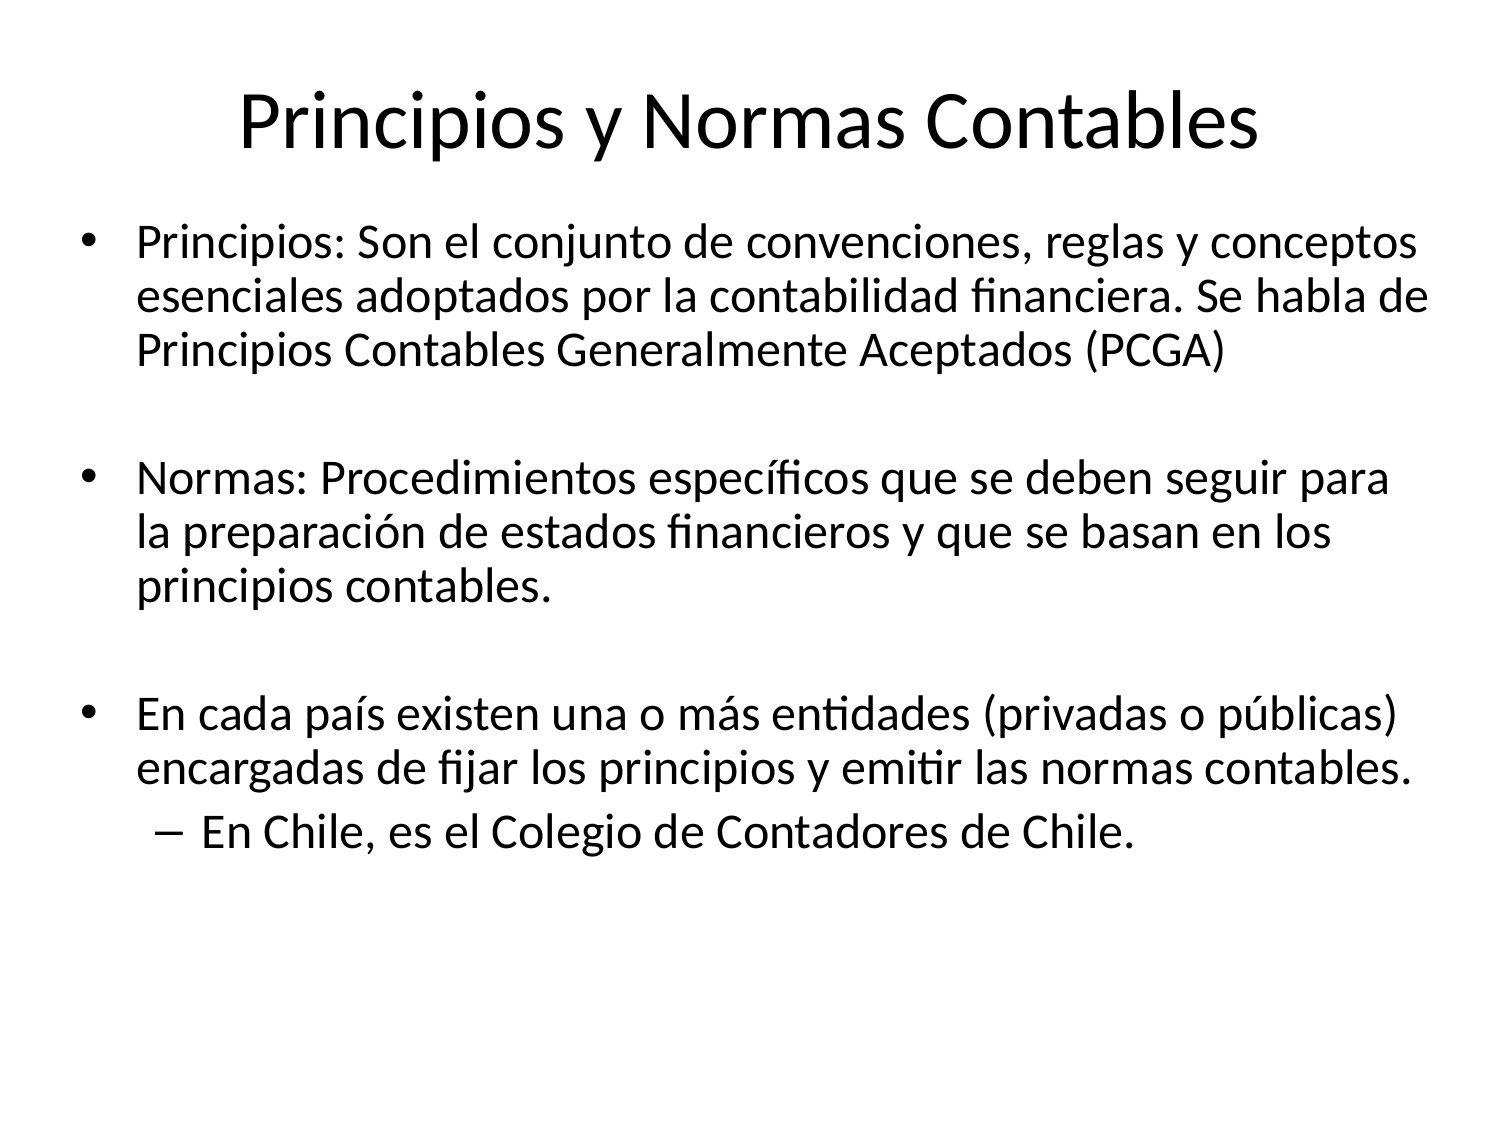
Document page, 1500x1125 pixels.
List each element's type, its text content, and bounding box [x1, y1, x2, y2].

list Principios: Son el conjunto de convenciones, reglas y conceptos esenciales adoptados por la contabilidad financiera. Se habla de Principios Contables Generalmente Aceptados (PCGA) Normas: Procedimientos específicos que se deben seguir para la preparación de estados financieros y que se basan en los principios contables. En cada país existen una o más entidades (privadas o públicas) encargadas de fijar los principios y emitir las normas contables. En Chile, es el Colegio de Contadores de Chile. [64, 208, 1447, 1071]
title Principios y Normas Contables [75, 54, 1425, 176]
